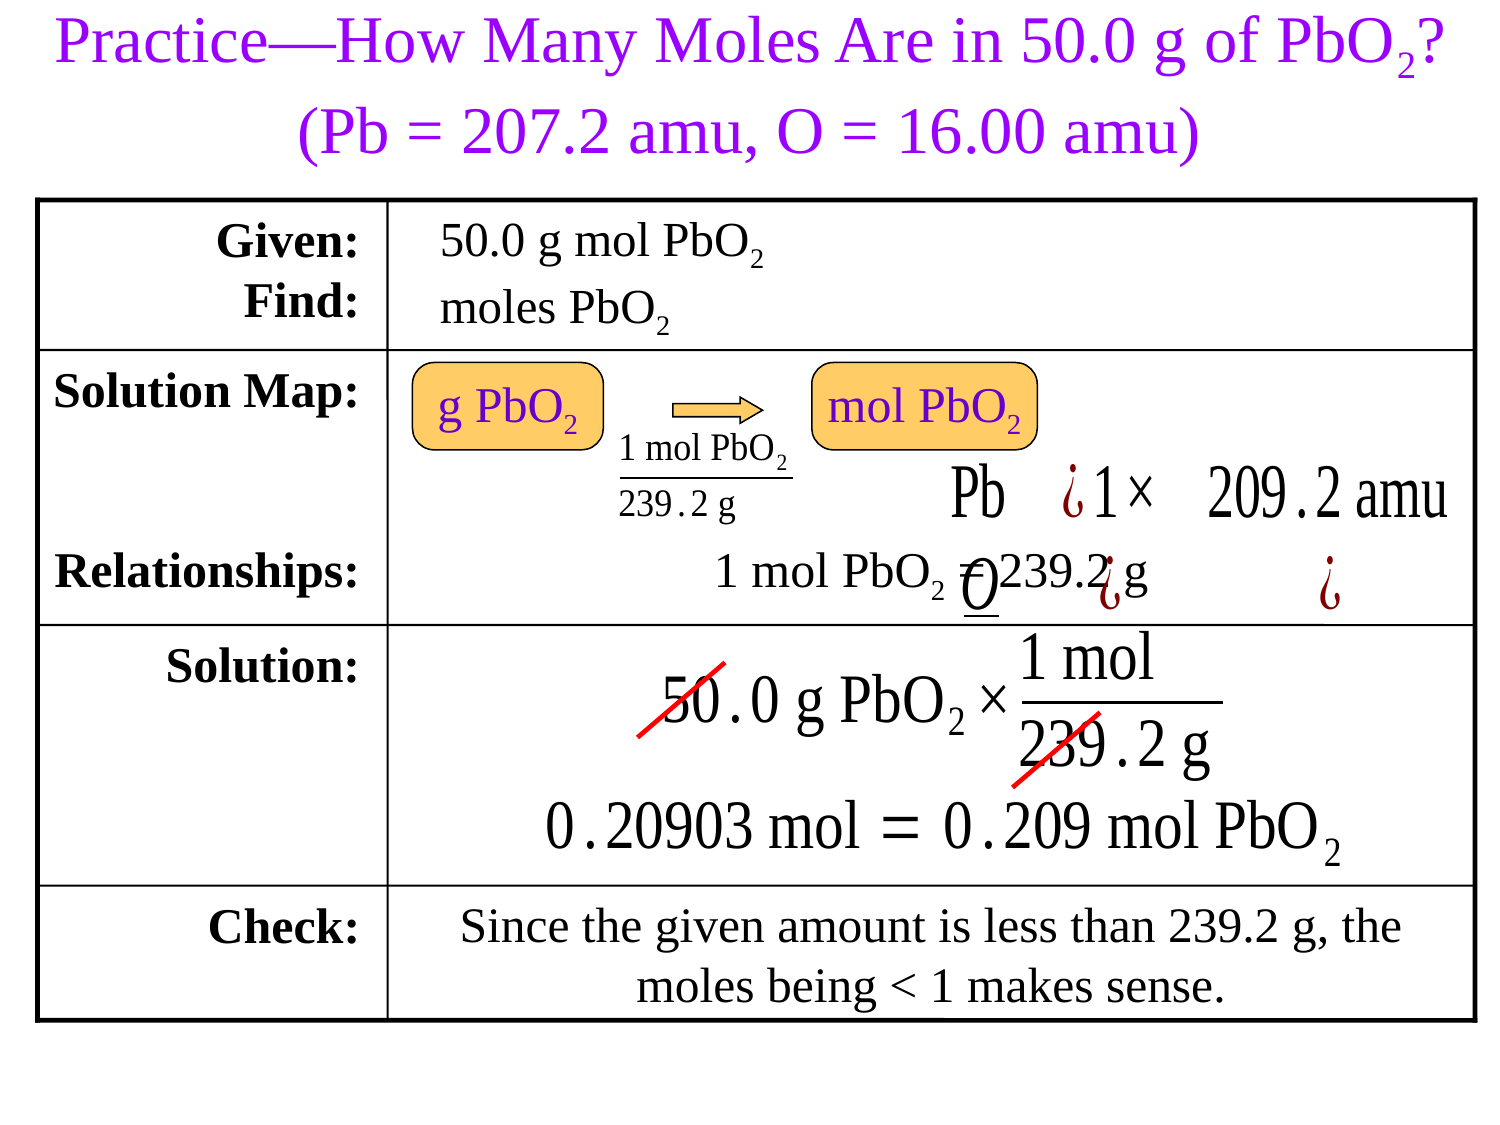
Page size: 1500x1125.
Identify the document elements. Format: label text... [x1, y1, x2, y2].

text_box Given: Find: [37, 199, 375, 350]
text_box 1 mol PbO2 = 239.2 g [388, 351, 1475, 625]
text_box Check: [38, 886, 375, 1021]
text_box Solution: [38, 625, 375, 885]
text_box Solution Map: Relationships: [38, 350, 375, 624]
text_box Since the given amount is less than 239.2 g, the moles being < 1 makes sense. [388, 886, 1475, 1020]
text_box [774, 626, 1475, 885]
text_box Practice—How Many Moles Are in 50.0 g of PbO2? (Pb = 207.2 amu, O = 16.00 amu) [24, 24, 1475, 138]
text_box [412, 362, 1038, 451]
text_box 50.0 g mol PbO2 moles PbO2 [424, 201, 1475, 350]
